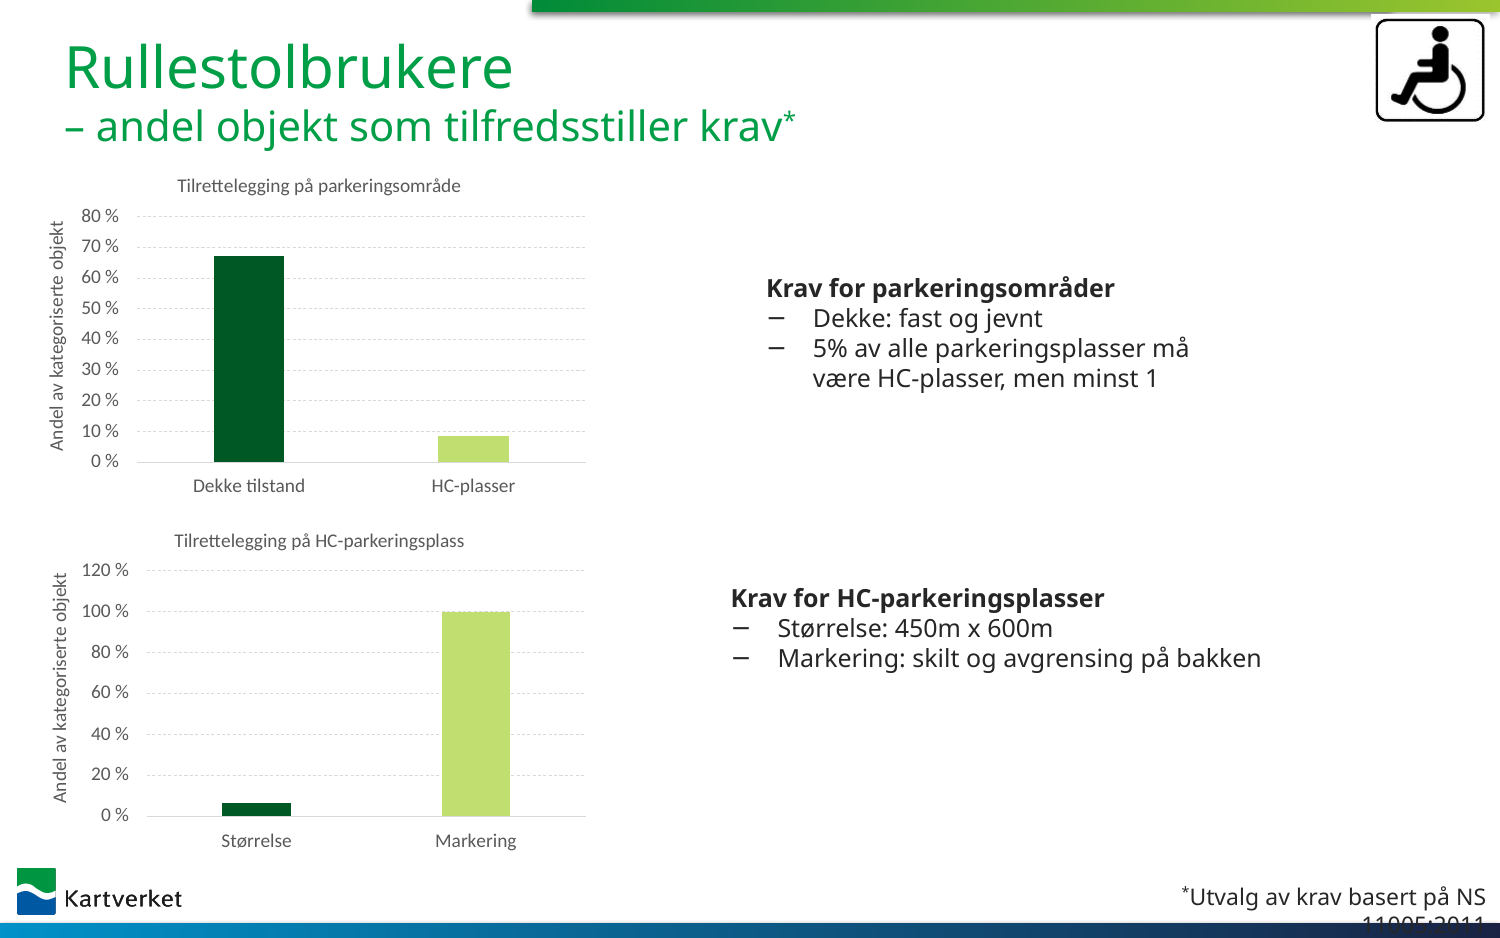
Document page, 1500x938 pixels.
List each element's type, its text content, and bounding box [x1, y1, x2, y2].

text_box *Utvalg av krav basert på NS 11005:2011 [1068, 873, 1500, 938]
text_box Krav for parkeringsområder Dekke: fast og jevnt 5% av alle parkeringsplasser må være HC-plasser, men minst 1 [751, 264, 1232, 400]
picture [41, 166, 598, 505]
text_box Krav for HC-parkeringsplasser Størrelse: 450m x 600m Markering: skilt og avgrensing på bakken [715, 574, 1278, 680]
picture [41, 520, 598, 859]
text_box Rullestolbrukere – andel objekt som tilfredsstiller krav* [49, 23, 1431, 158]
picture [1371, 13, 1491, 127]
